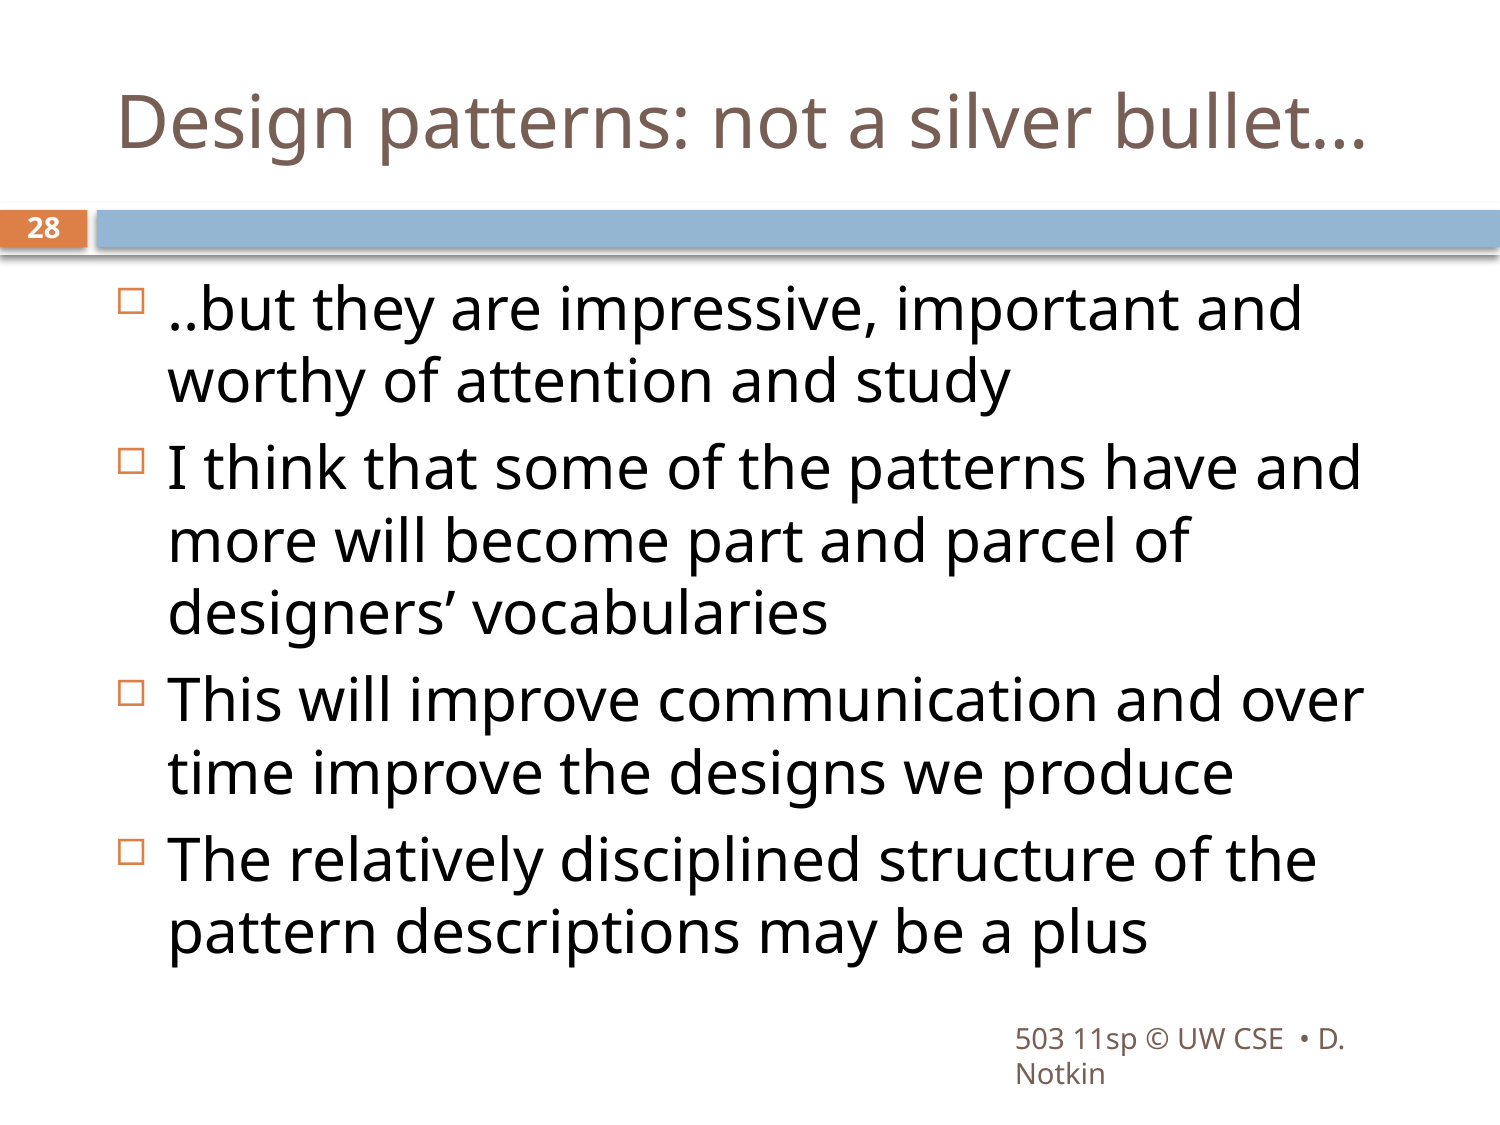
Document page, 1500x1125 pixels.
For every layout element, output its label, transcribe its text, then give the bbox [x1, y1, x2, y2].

slide_number 503 11sp © UW CSE • D. Notkin [999, 1025, 1438, 1085]
slide_number 28 [0, 208, 88, 249]
title Design patterns: not a silver bullet… [100, 37, 1438, 200]
list ..but they are impressive, important and worthy of attention and study I think that some of the patterns have and more will become part and parcel of designers’ vocabularies This will improve communication and over time improve the designs we produce The relatively disciplined structure of the pattern descriptions may be a plus [100, 262, 1438, 1005]
